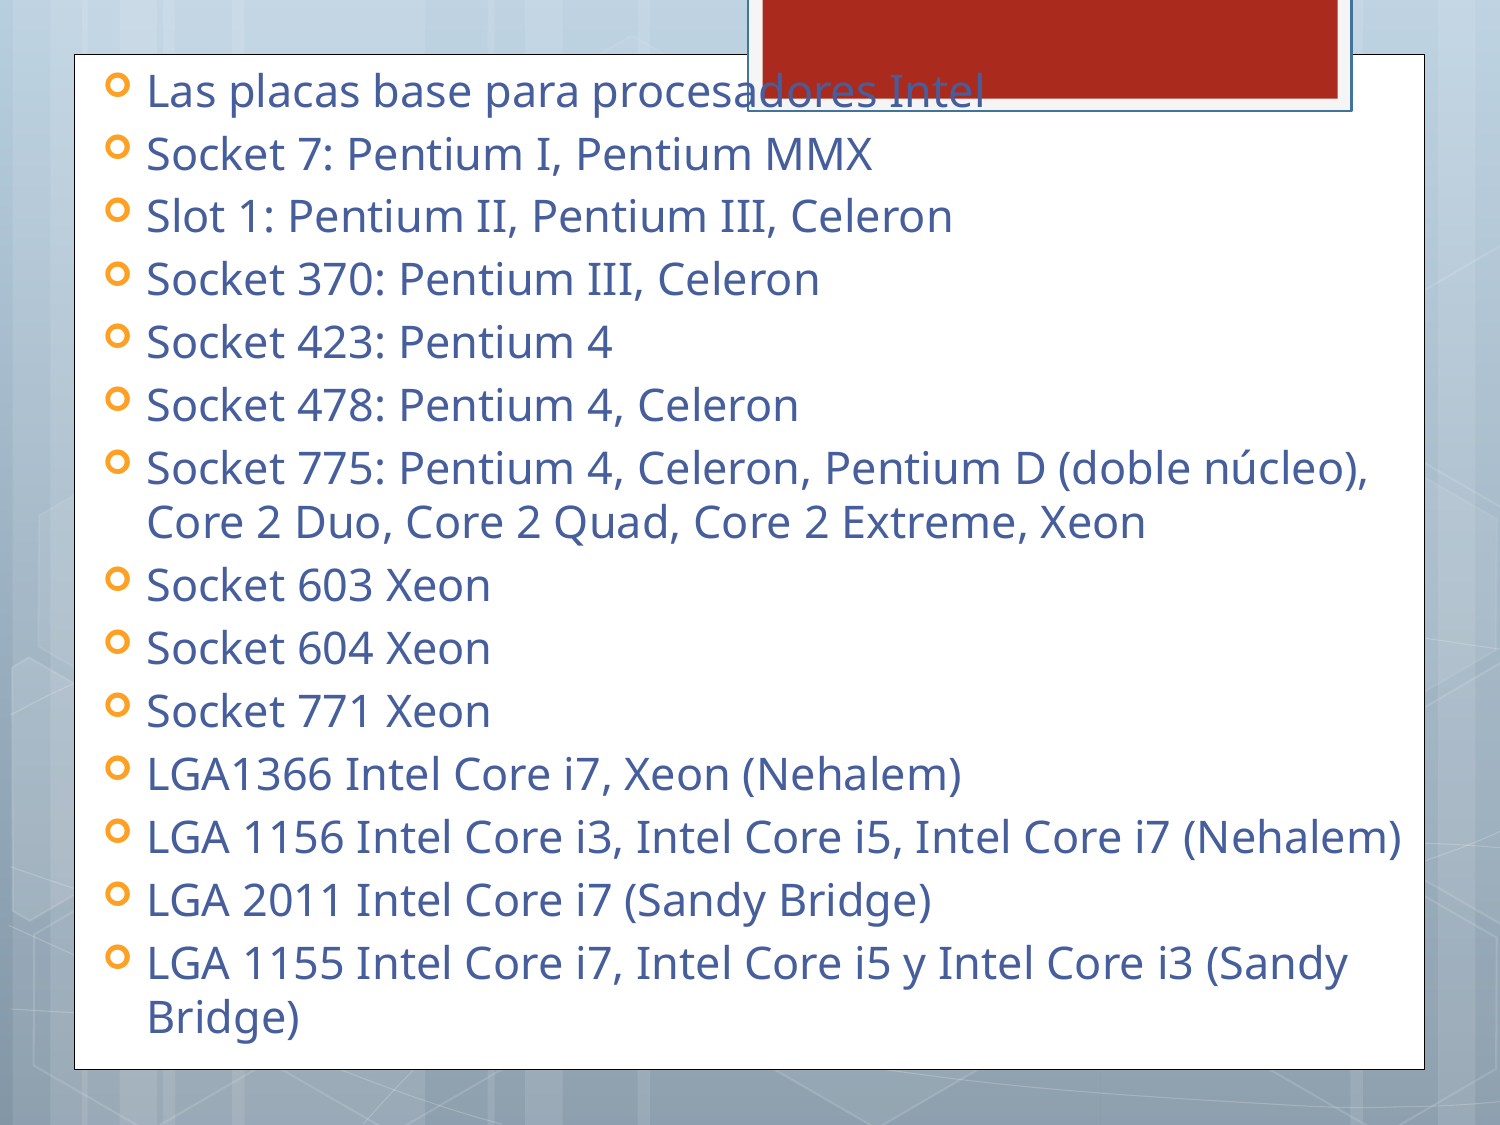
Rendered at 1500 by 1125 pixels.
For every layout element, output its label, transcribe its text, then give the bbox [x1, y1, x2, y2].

list Las placas base para procesadores Intel Socket 7: Pentium I, Pentium MMX Slot 1: Pentium II, Pentium III, Celeron Socket 370: Pentium III, Celeron Socket 423: Pentium 4 Socket 478: Pentium 4, Celeron Socket 775: Pentium 4, Celeron, Pentium D (doble núcleo), Core 2 Duo, Core 2 Quad, Core 2 Extreme, Xeon Socket 603 Xeon Socket 604 Xeon Socket 771 Xeon LGA1366 Intel Core i7, Xeon (Nehalem) LGA 1156 Intel Core i3, Intel Core i5, Intel Core i7 (Nehalem) LGA 2011 Intel Core i7 (Sandy Bridge) LGA 1155 Intel Core i7, Intel Core i5 y Intel Core i3 (Sandy Bridge) [76, 54, 1424, 1059]
